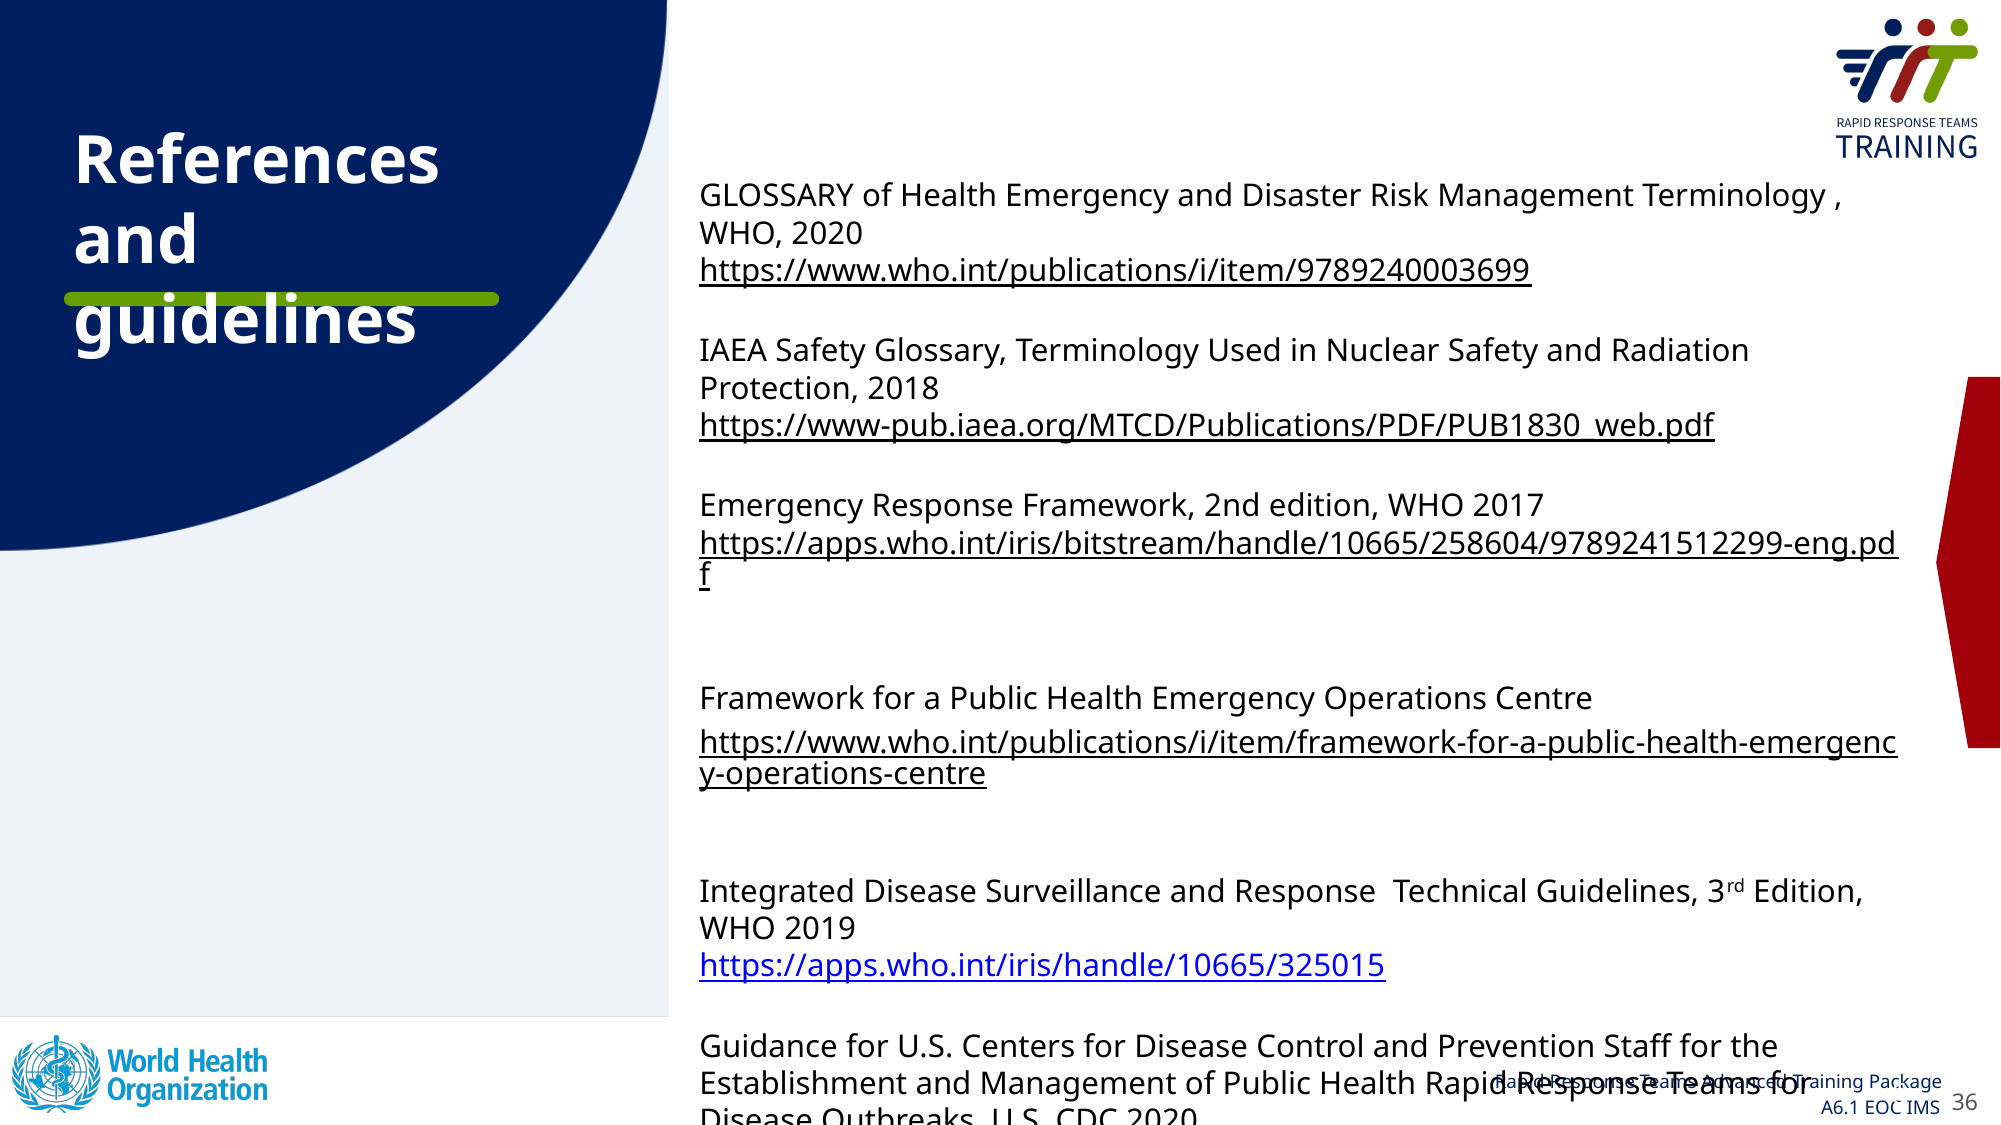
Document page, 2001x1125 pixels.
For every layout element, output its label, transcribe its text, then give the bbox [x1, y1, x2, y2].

picture [0, 0, 669, 1018]
slide_number 36 [1912, 1037, 1930, 1092]
text_box GLOSSARY of Health Emergency and Disaster Risk Management Terminology , WHO, 2020 https://www.who.int/publications/i/item/9789240003699 IAEA Safety Glossary, Terminology Used in Nuclear Safety and Radiation Protection, 2018 https://www-pub.iaea.org/MTCD/Publications/PDF/PUB1830_web.pdf Emergency Response Framework, 2nd edition, WHO 2017 https://apps.who.int/iris/bitstream/handle/10665/258604/9789241512299-eng.pdf Framework for a Public Health Emergency Operations Centre https://www.who.int/publications/i/item/framework-for-a-public-health-emergency-operations-centre Integrated Disease Surveillance and Response Technical Guidelines, 3rd Edition, WHO 2019 https://apps.who.int/iris/handle/10665/325015 Guidance for U.S. Centers for Disease Control and Prevention Staff for the Establishment and Management of Public Health Rapid Response Teams for Disease Outbreaks, U.S. CDC 2020 https://www.cdc.gov/coronavirus/2019-ncov/downloads/global-covid-19/RRTManagementGuidance-508.pdf [693, 169, 1912, 1124]
picture [12, 1083, 48, 1113]
picture [1835, 19, 1978, 167]
picture [58, 1050, 64, 1058]
picture [12, 1035, 267, 1113]
